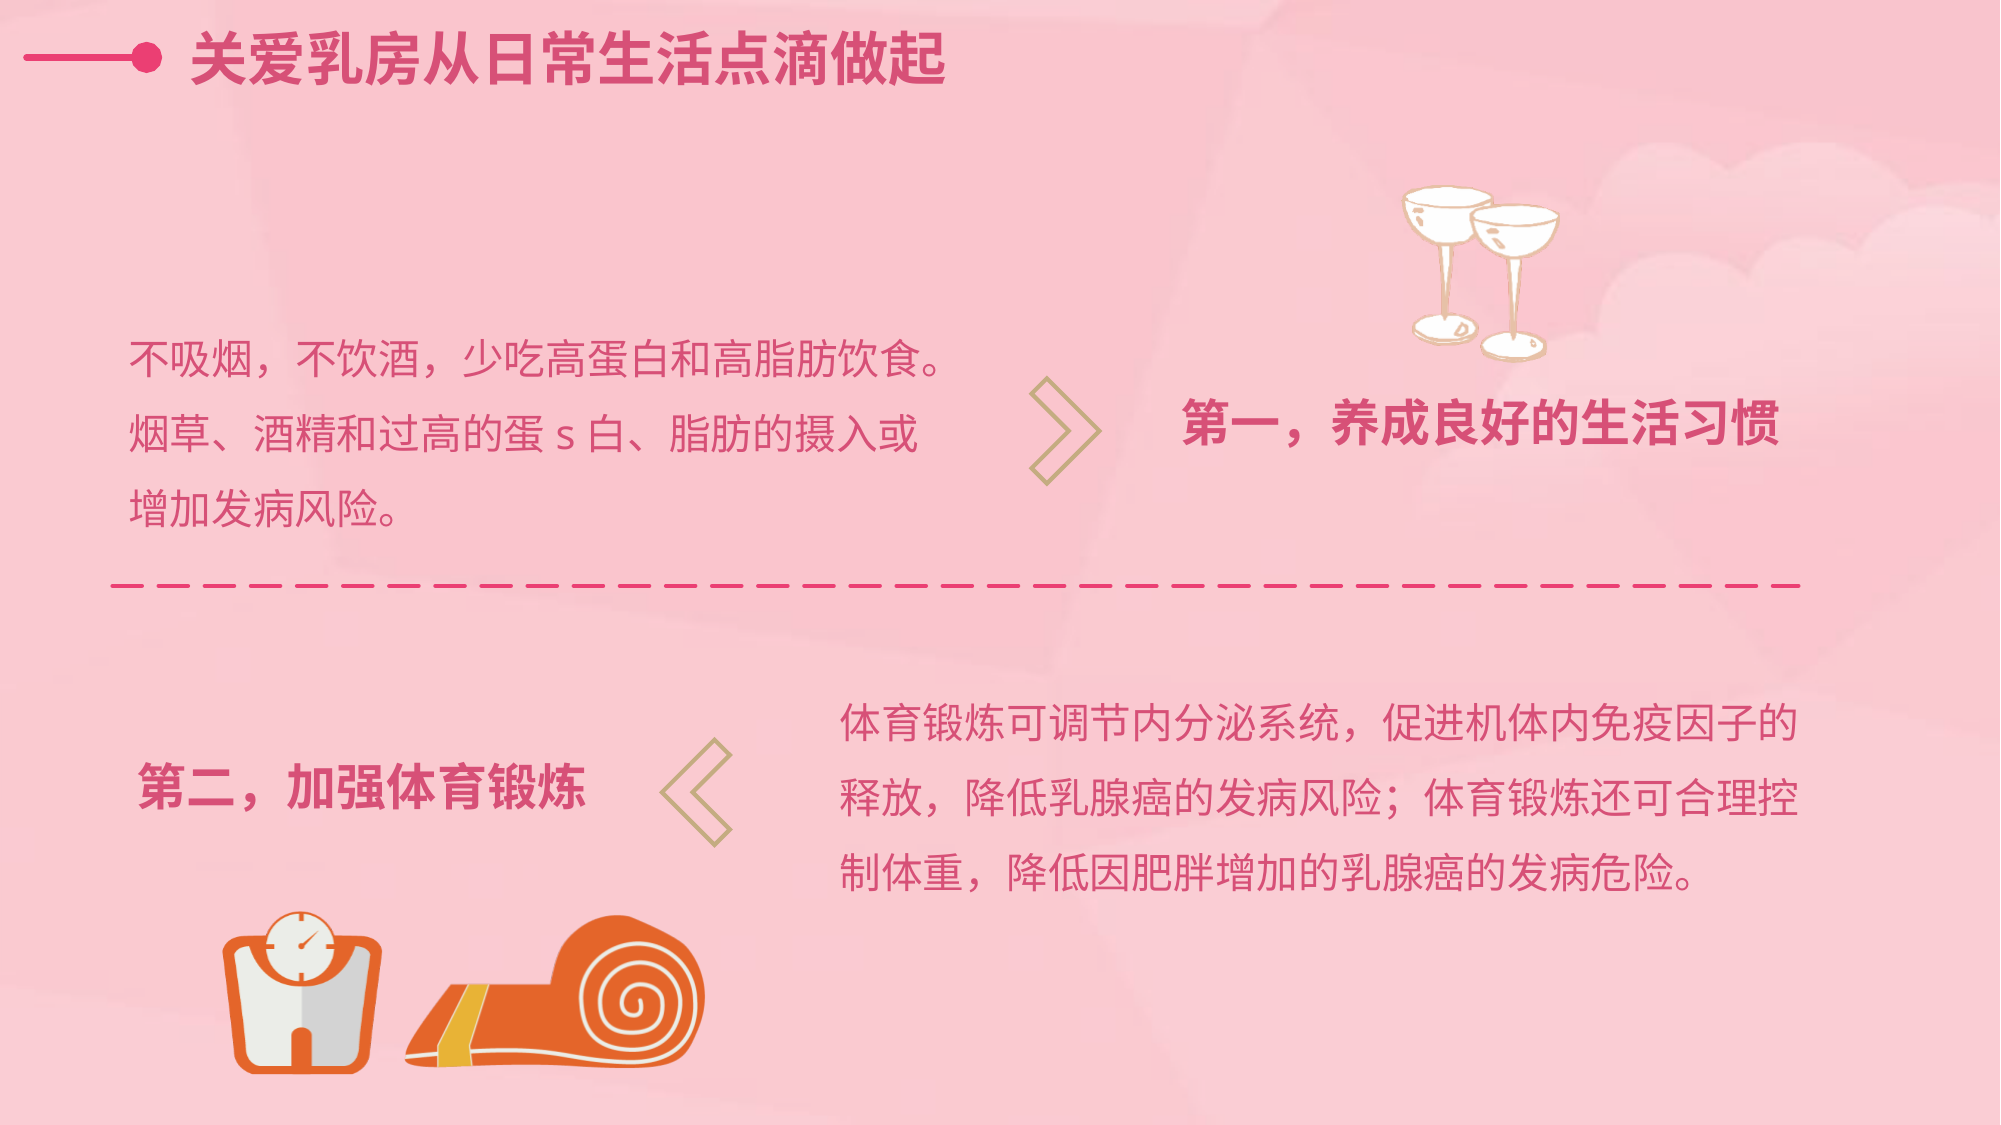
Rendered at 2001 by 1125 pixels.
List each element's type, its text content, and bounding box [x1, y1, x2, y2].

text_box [113, 300, 1799, 543]
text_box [119, 664, 1823, 907]
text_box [218, 902, 711, 1078]
text_box 关爱乳房从日常生活点滴做起 [174, 14, 962, 100]
picture [1401, 185, 1560, 363]
